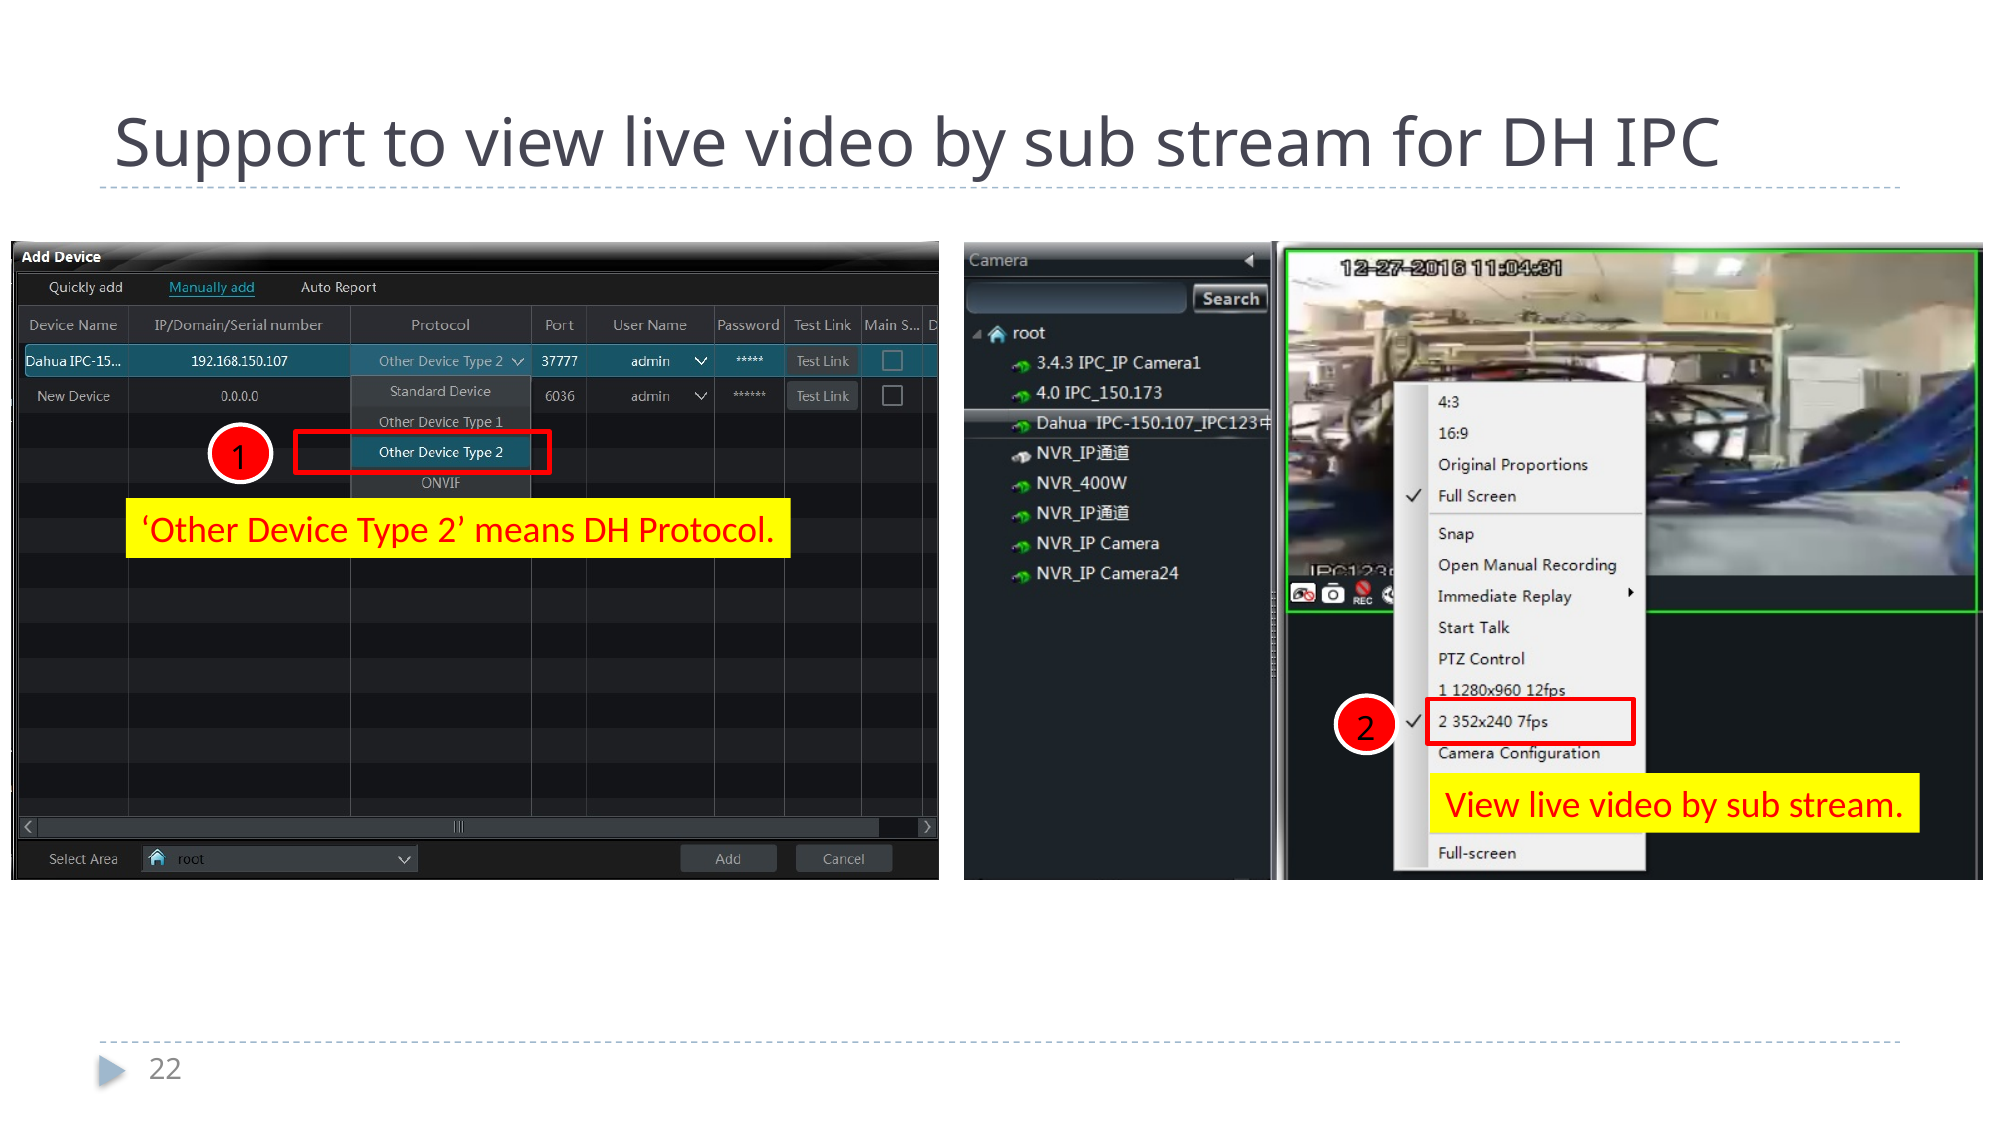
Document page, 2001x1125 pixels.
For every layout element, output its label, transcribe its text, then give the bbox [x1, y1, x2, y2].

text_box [209, 424, 277, 485]
slide_number 22 [133, 1042, 568, 1103]
title Support to view live video by sub stream for DH IPC [99, 24, 1900, 188]
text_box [1335, 695, 1403, 756]
picture [11, 241, 940, 880]
picture [963, 241, 1983, 880]
